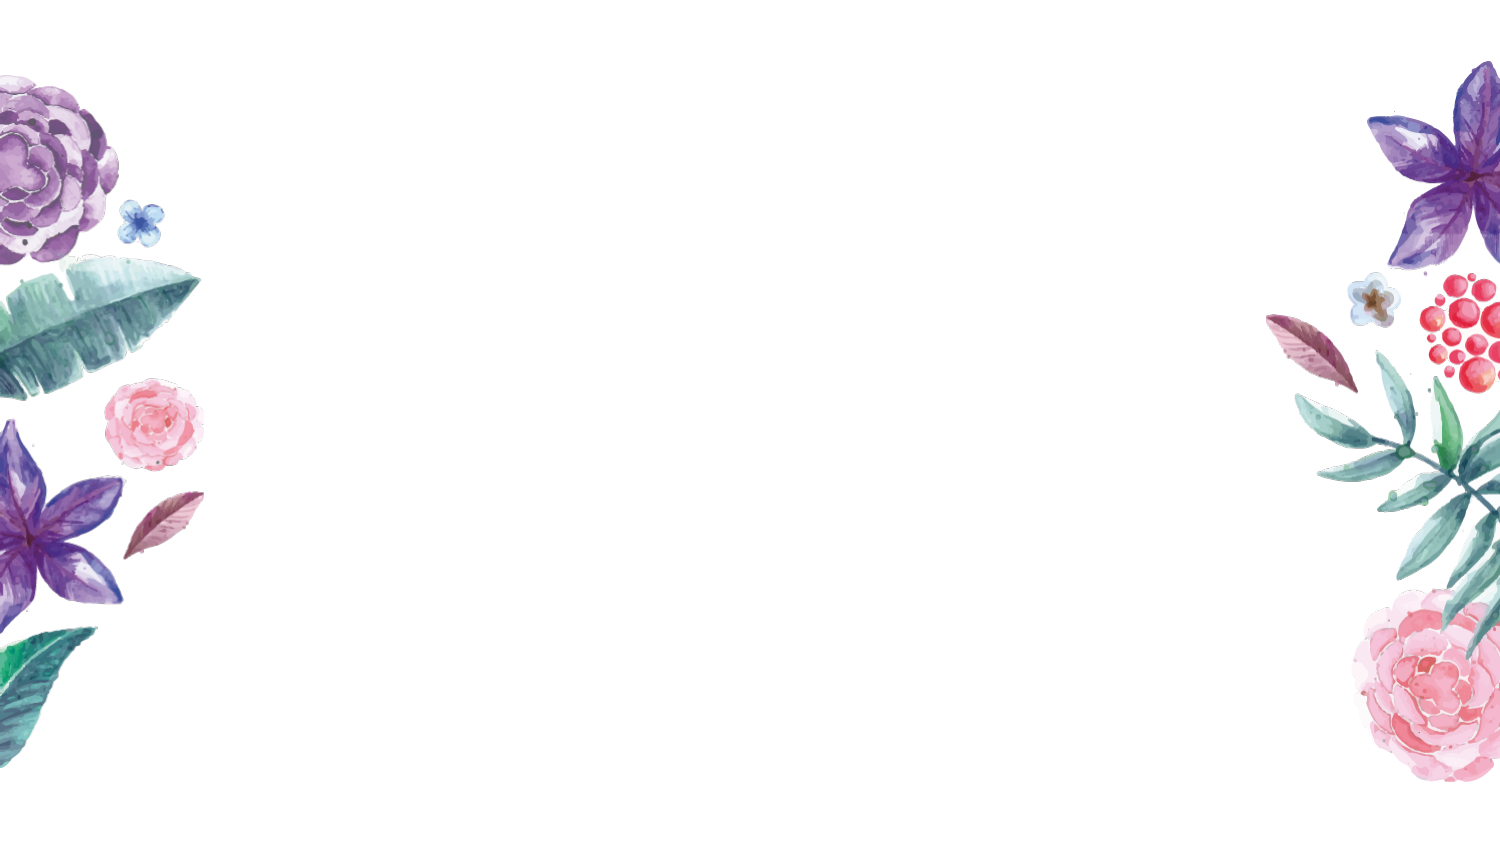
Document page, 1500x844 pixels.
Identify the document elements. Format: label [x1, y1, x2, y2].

picture [0, 75, 204, 769]
picture [1265, 61, 1500, 783]
